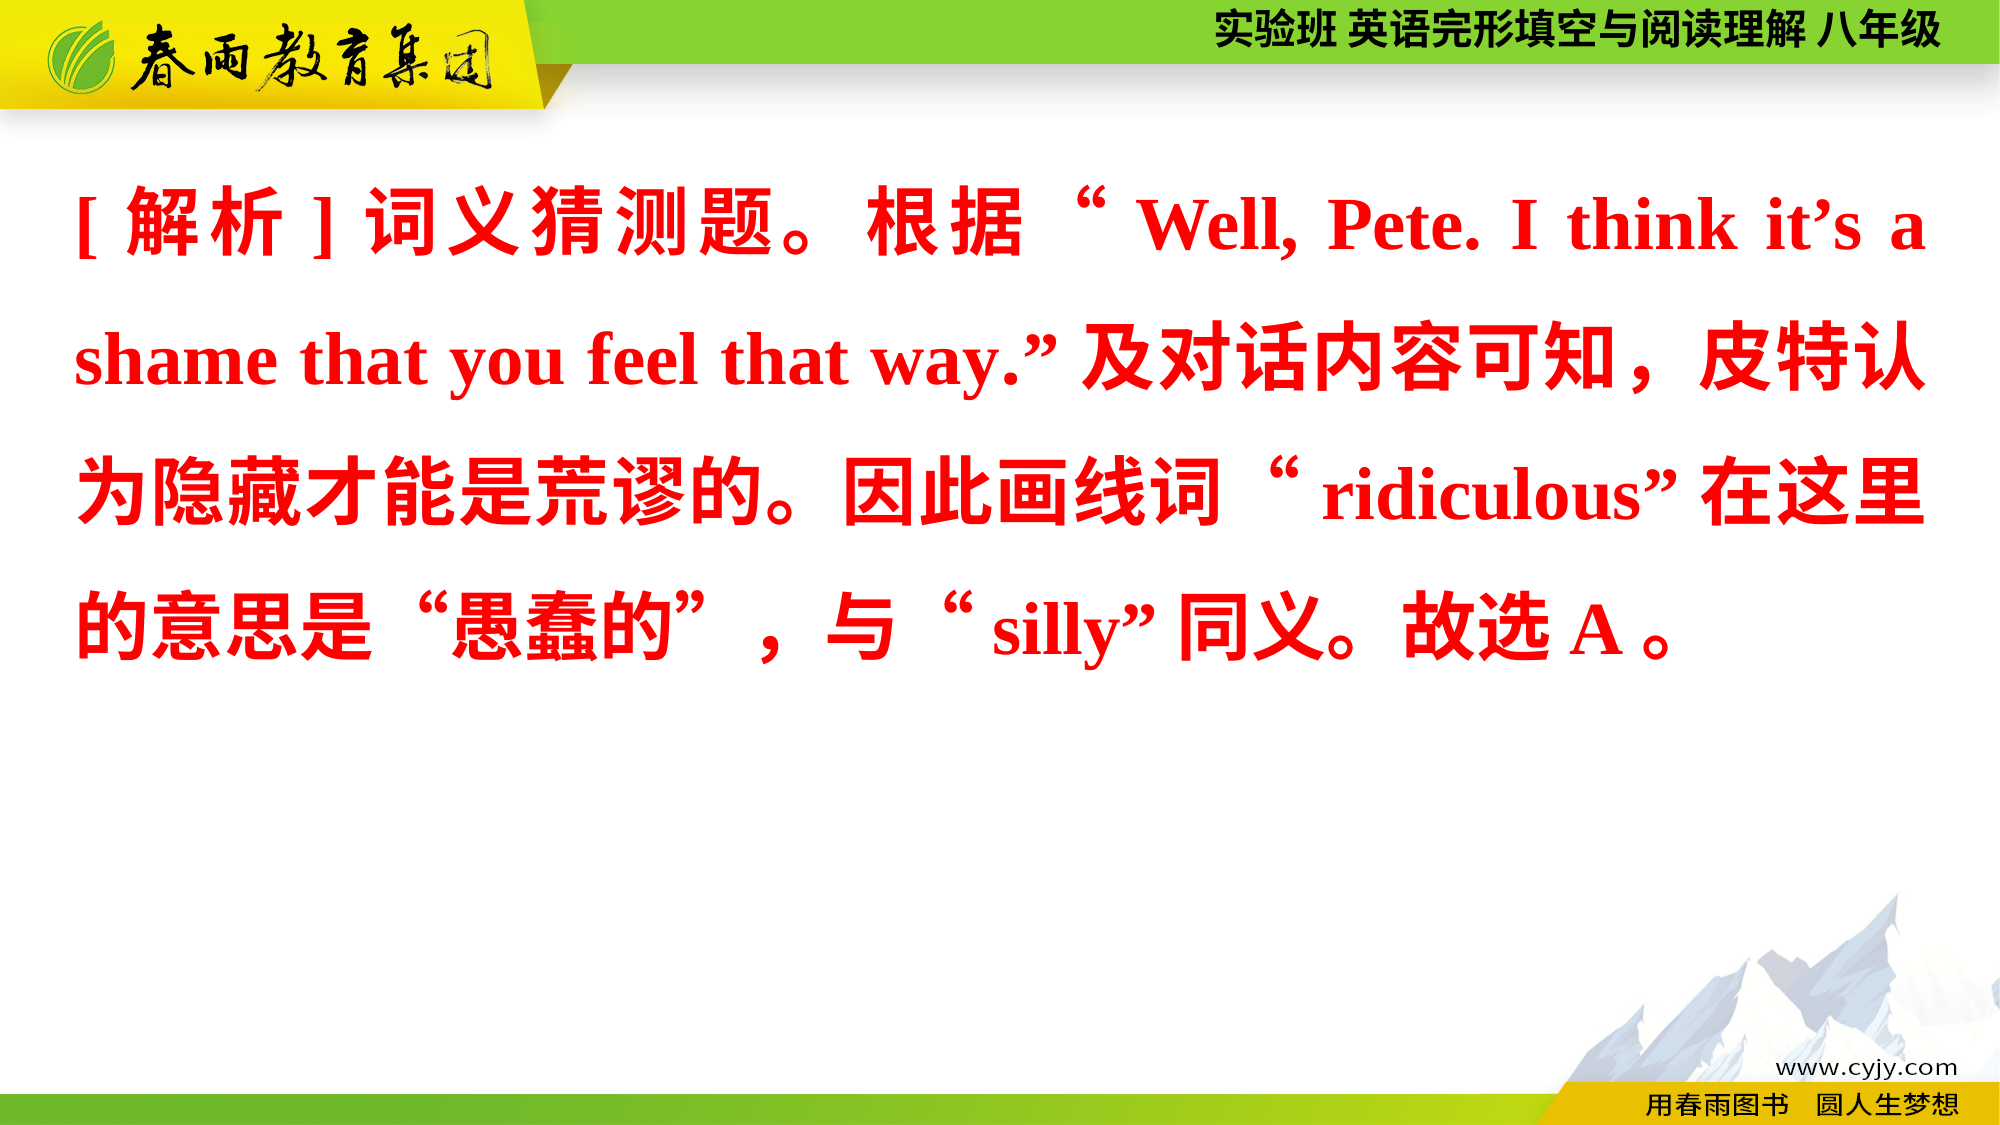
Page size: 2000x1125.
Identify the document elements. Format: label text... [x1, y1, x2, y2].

list [解析]词义猜测题。根据“Well, Pete. I think it’s a shame that you feel that way.”及对话内容可知，皮特认为隐藏才能是荒谬的。因此画线词“ridiculous”在这里的意思是“愚蠢的”，与“silly”同义。故选A。 [59, 122, 1944, 683]
picture [0, 0, 2000, 1125]
